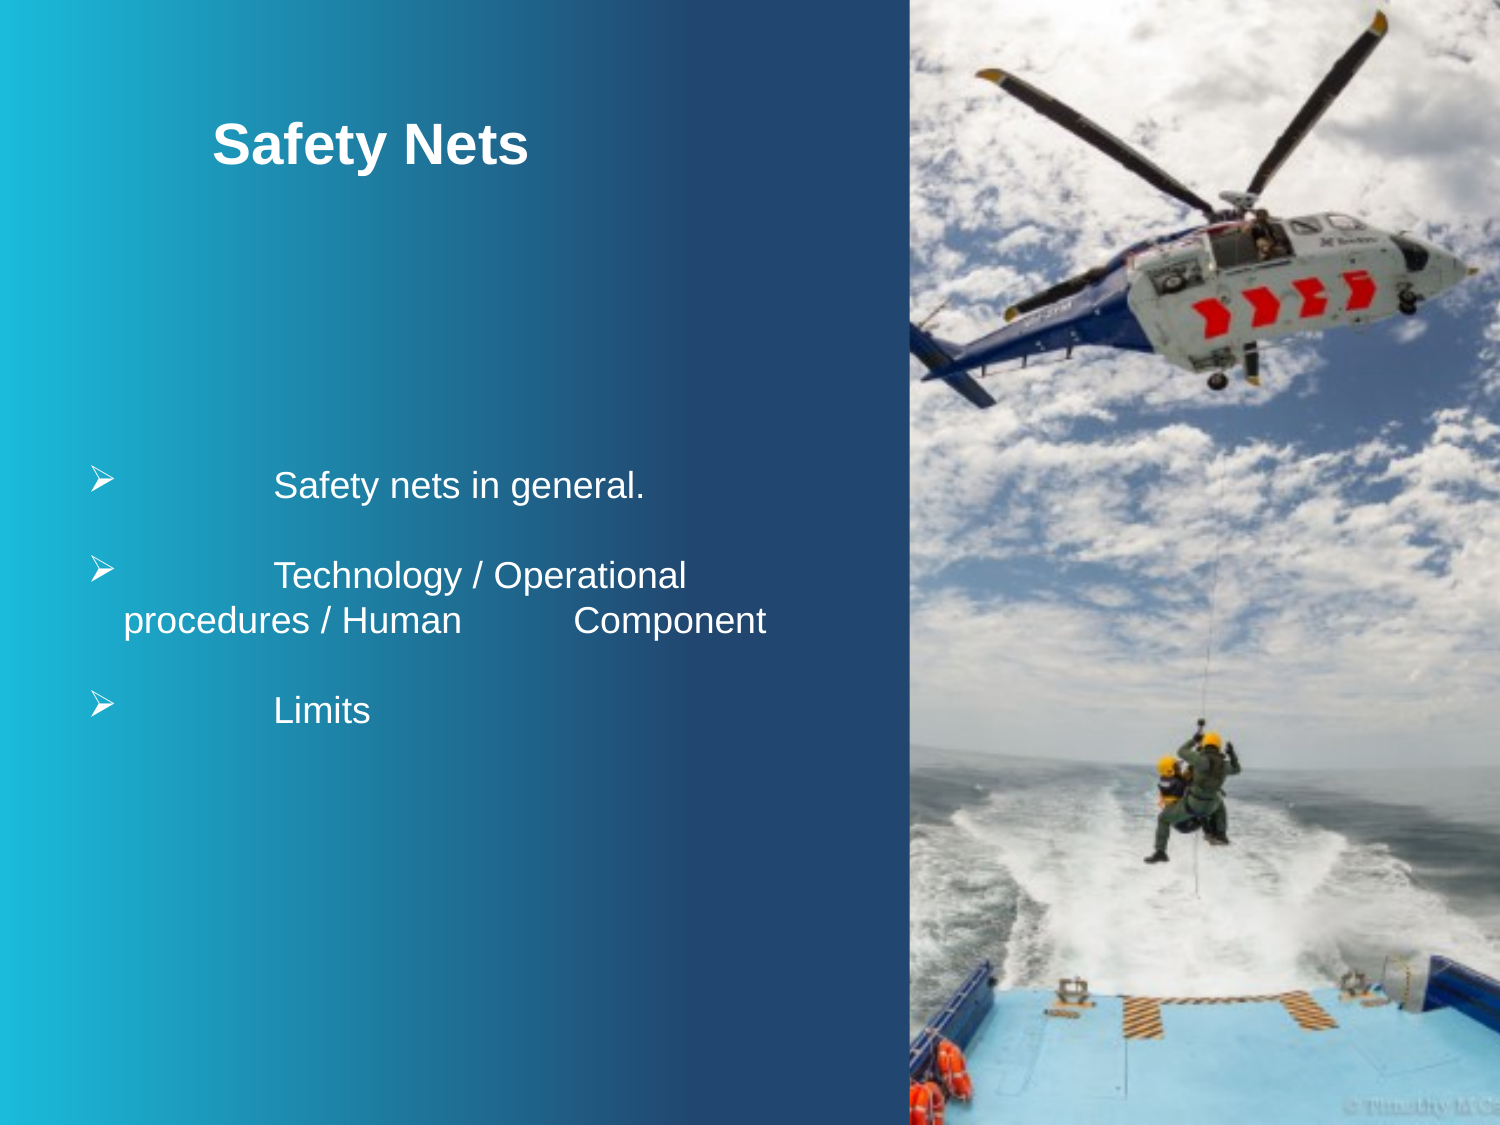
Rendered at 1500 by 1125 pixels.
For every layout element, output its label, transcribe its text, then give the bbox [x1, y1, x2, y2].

picture [909, 0, 1500, 1125]
text_box Safety Nets [62, 76, 842, 383]
text_box Safety nets in general. Technology / Operational procedures / Human Component Limits [73, 453, 795, 784]
